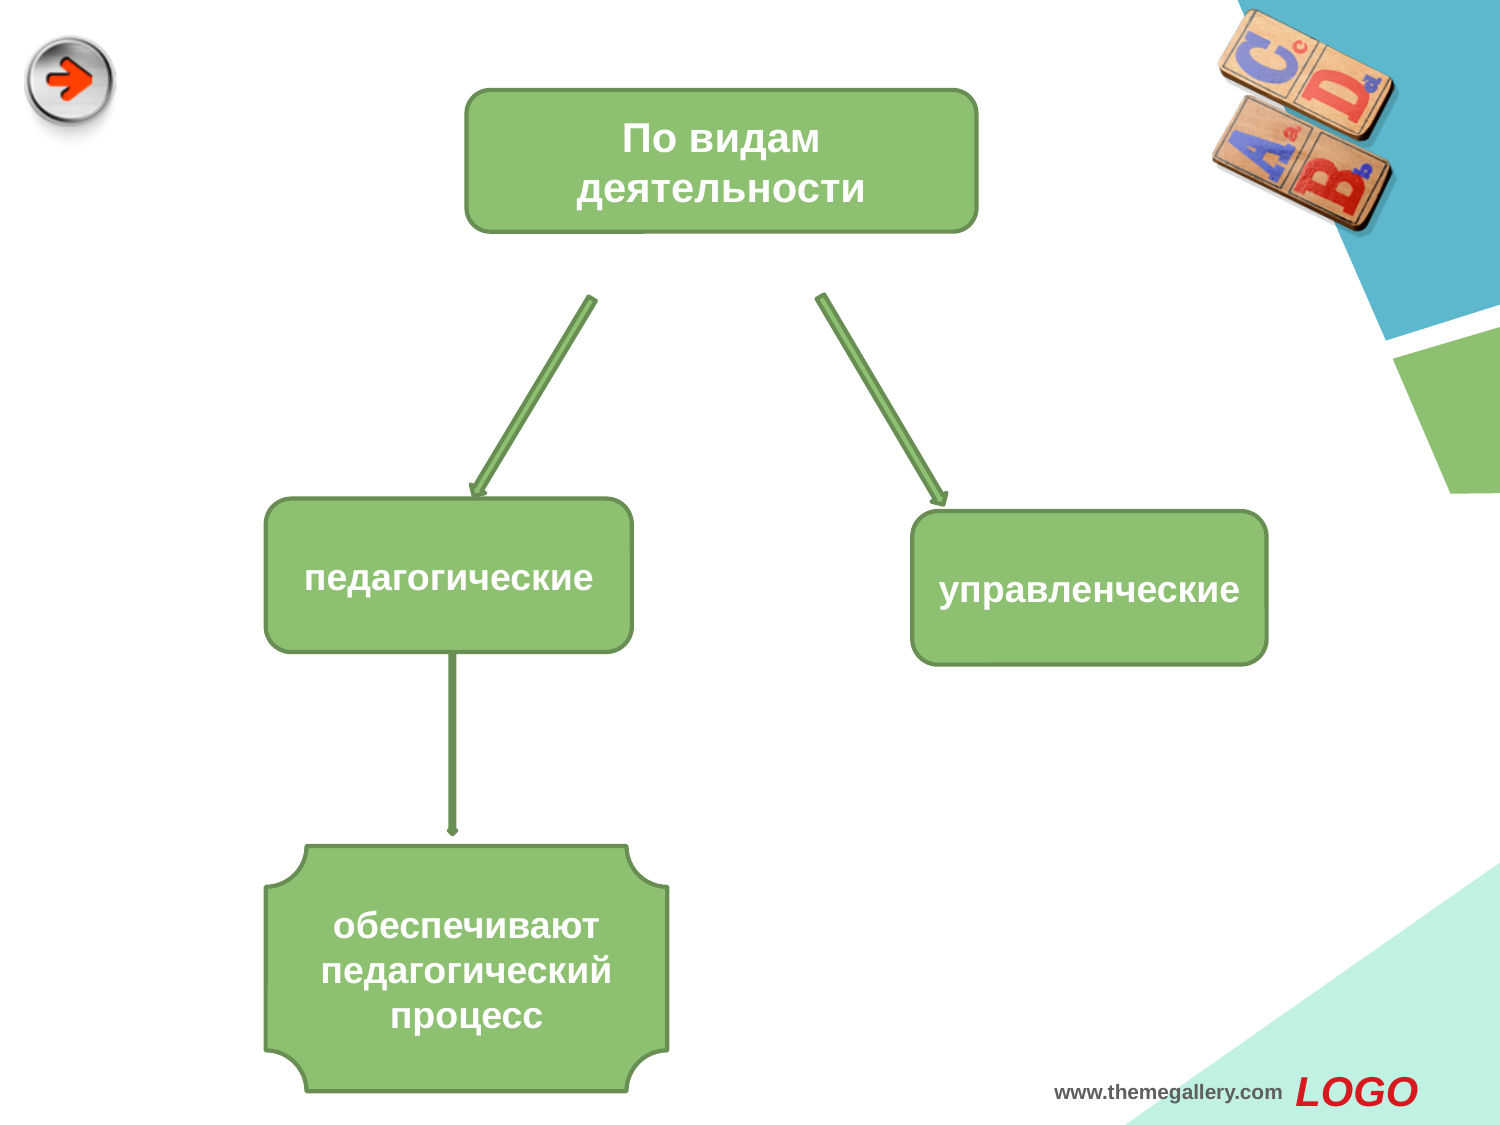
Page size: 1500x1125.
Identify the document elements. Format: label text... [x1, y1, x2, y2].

text_box По видам деятельности [464, 87, 979, 234]
text_box [468, 294, 598, 496]
footer www.themegallery.com [947, 1071, 1298, 1112]
text_box обеспечивают педагогический процесс [263, 843, 670, 1094]
picture [24, 35, 118, 150]
text_box управленческие [910, 508, 1269, 667]
picture [1212, 8, 1399, 238]
text_box [814, 292, 949, 507]
text_box [446, 650, 459, 837]
text_box педагогические [263, 496, 634, 655]
